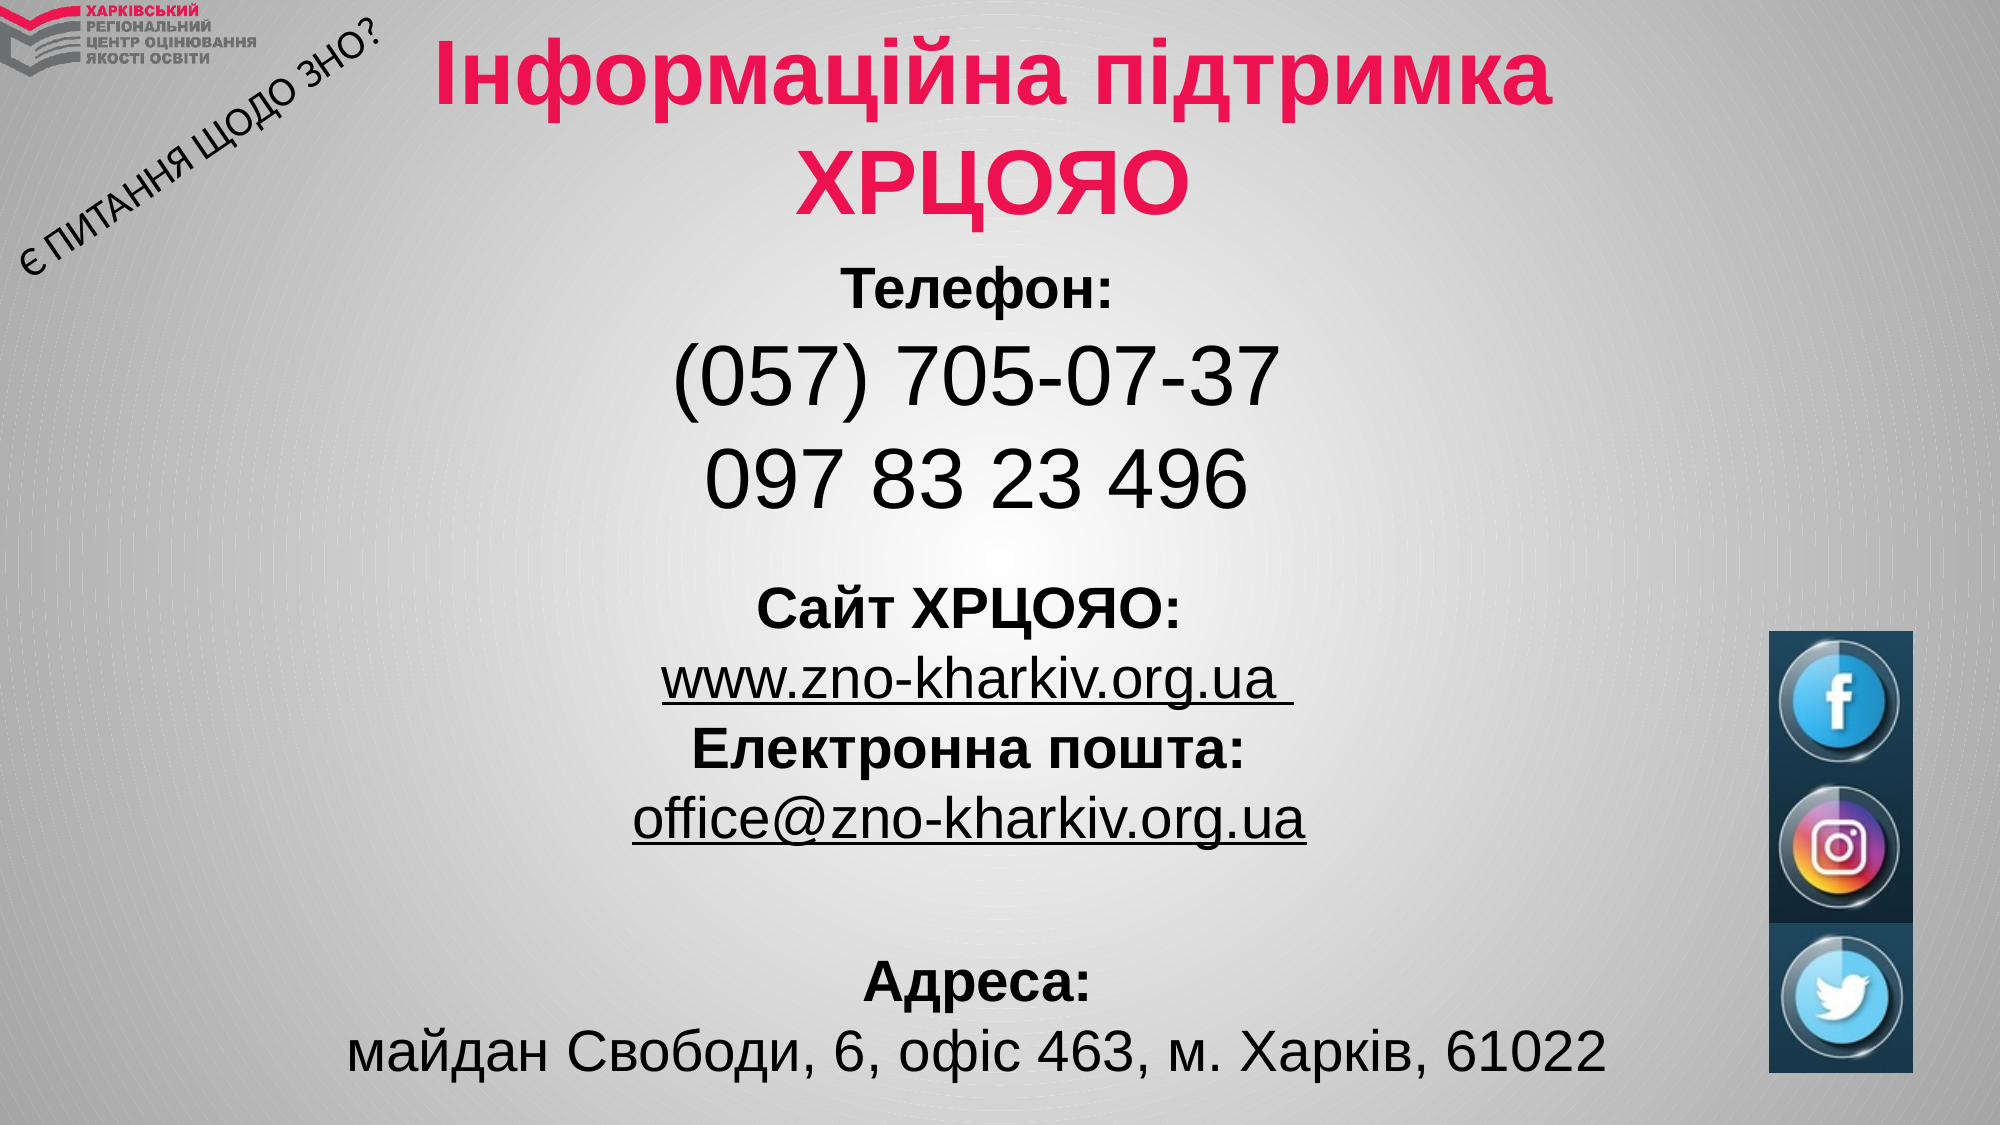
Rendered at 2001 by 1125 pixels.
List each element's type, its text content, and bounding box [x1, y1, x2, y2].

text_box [1769, 631, 1913, 1073]
text_box Є питання щодо ЗНО? [0, 0, 416, 308]
text_box Телефон: (057) 705-07-37 097 83 23 496 Сайт ХРЦОЯО: www.zno-kharkiv.org.ua Електронна пошта: office@zno-kharkiv.org.ua Адреса: майдан Свободи, 6, офіс 463, м. Харків, 61022 [324, 220, 1632, 1090]
picture [0, 3, 256, 77]
text_box Інформаційна підтримка ХРЦОЯО [255, 5, 1734, 240]
